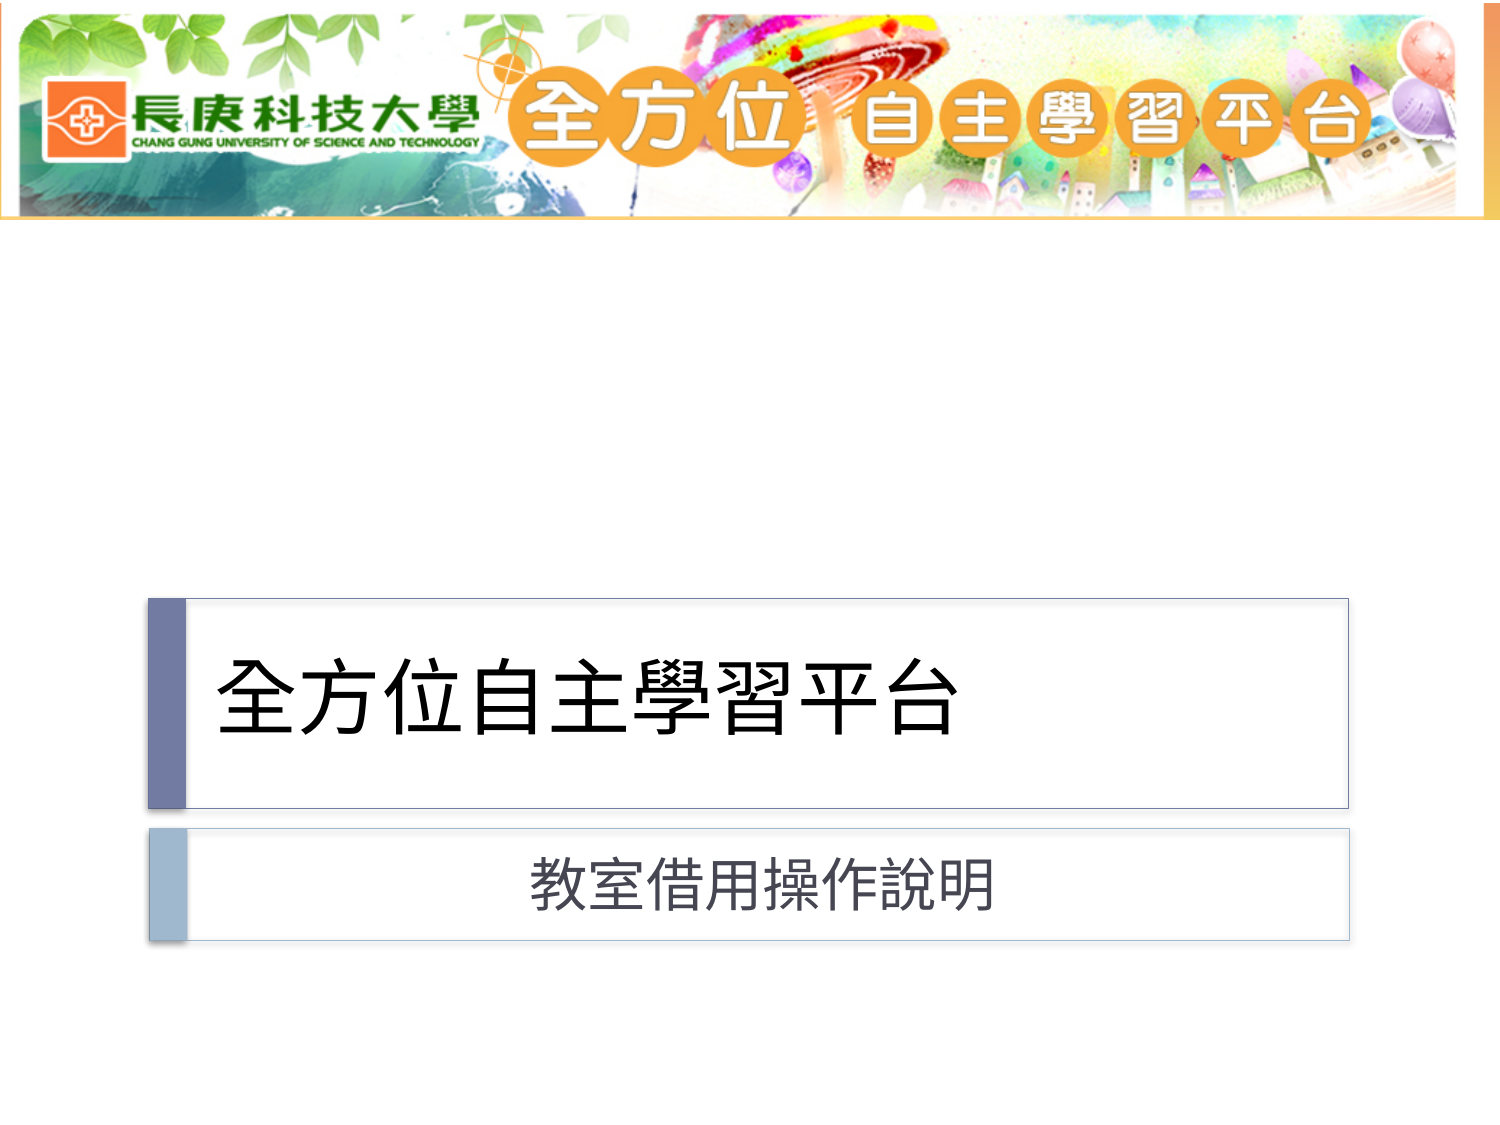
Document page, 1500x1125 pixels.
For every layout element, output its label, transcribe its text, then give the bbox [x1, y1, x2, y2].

subtitle 教室借用操作說明 [200, 840, 1325, 929]
title 全方位自主學習平台 [200, 637, 1325, 800]
picture [0, 3, 1500, 221]
